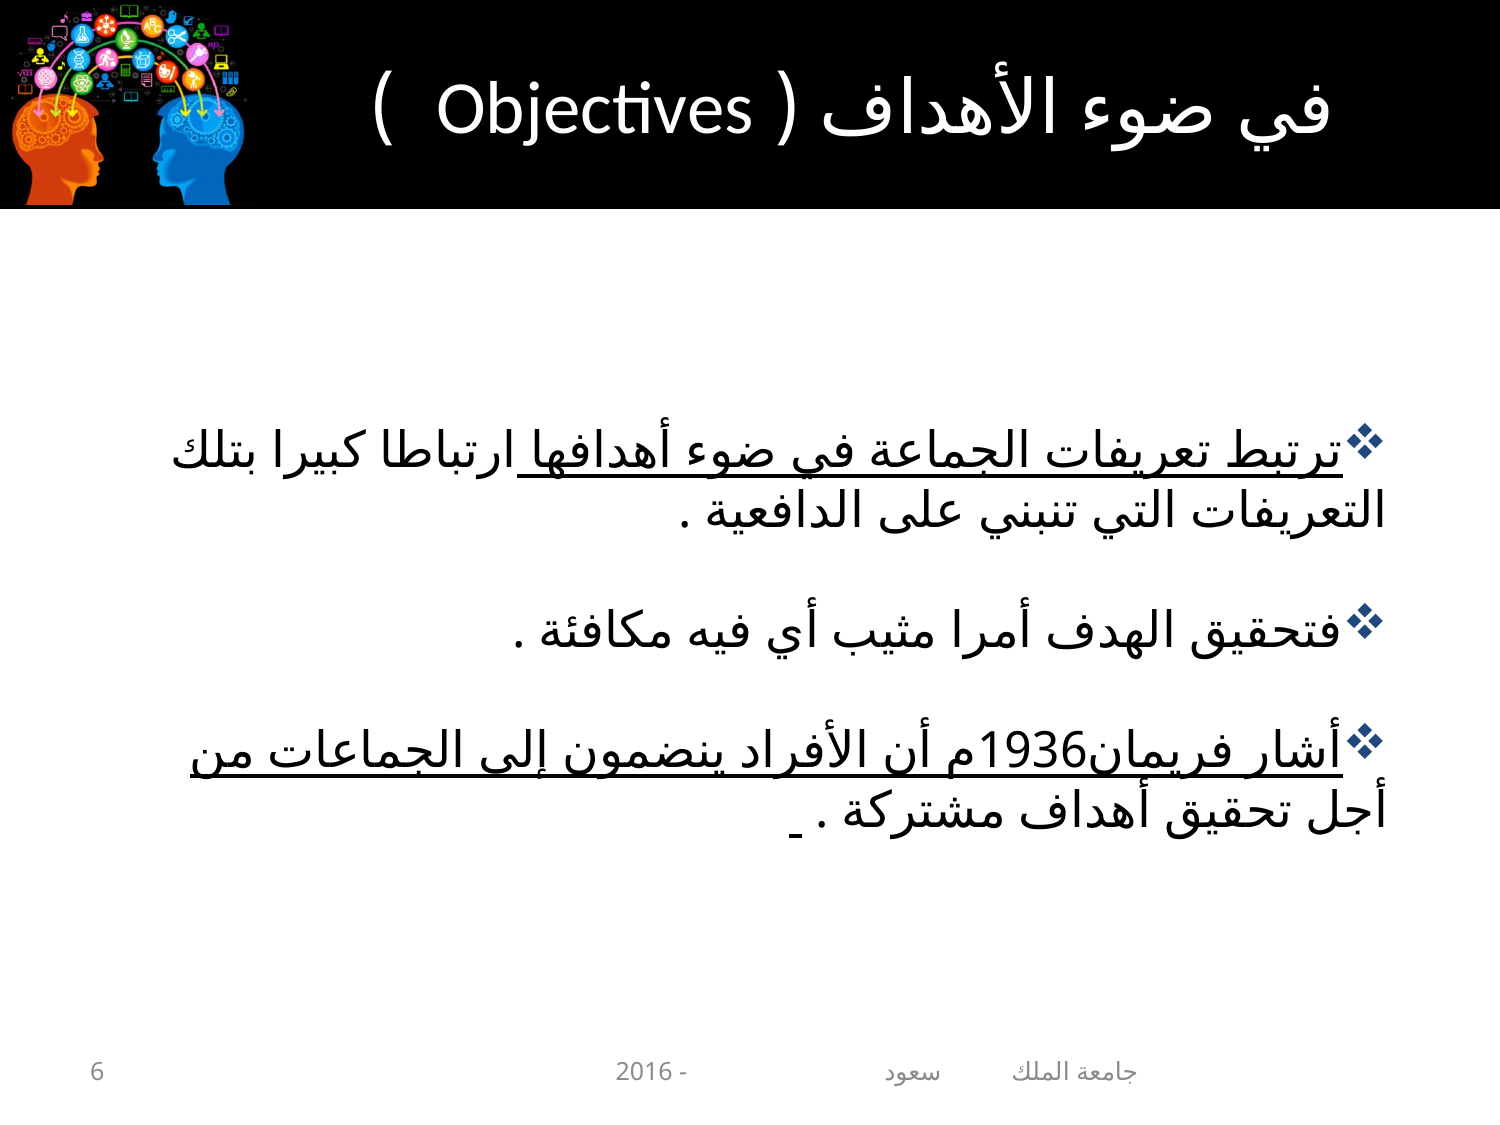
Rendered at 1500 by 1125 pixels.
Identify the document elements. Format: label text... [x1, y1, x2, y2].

text_box في ضوء الأهداف ( Objectives ) [257, 0, 1500, 209]
slide_number 6 [75, 1042, 425, 1103]
text_box ترتبط تعريفات الجماعة في ضوء أهدافها ارتباطا كبيرا بتلك التعريفات التي تنبني على الدافعية . فتحقيق الهدف أمرا مثيب أي فيه مكافئة . أشار فريمان1936م أن الأفراد ينضمون إلى الجماعات من أجل تحقيق أهداف مشتركة . [112, 349, 1403, 740]
footer جامعة الملك سعود - 2016 [512, 1042, 988, 1103]
picture [0, 0, 256, 205]
